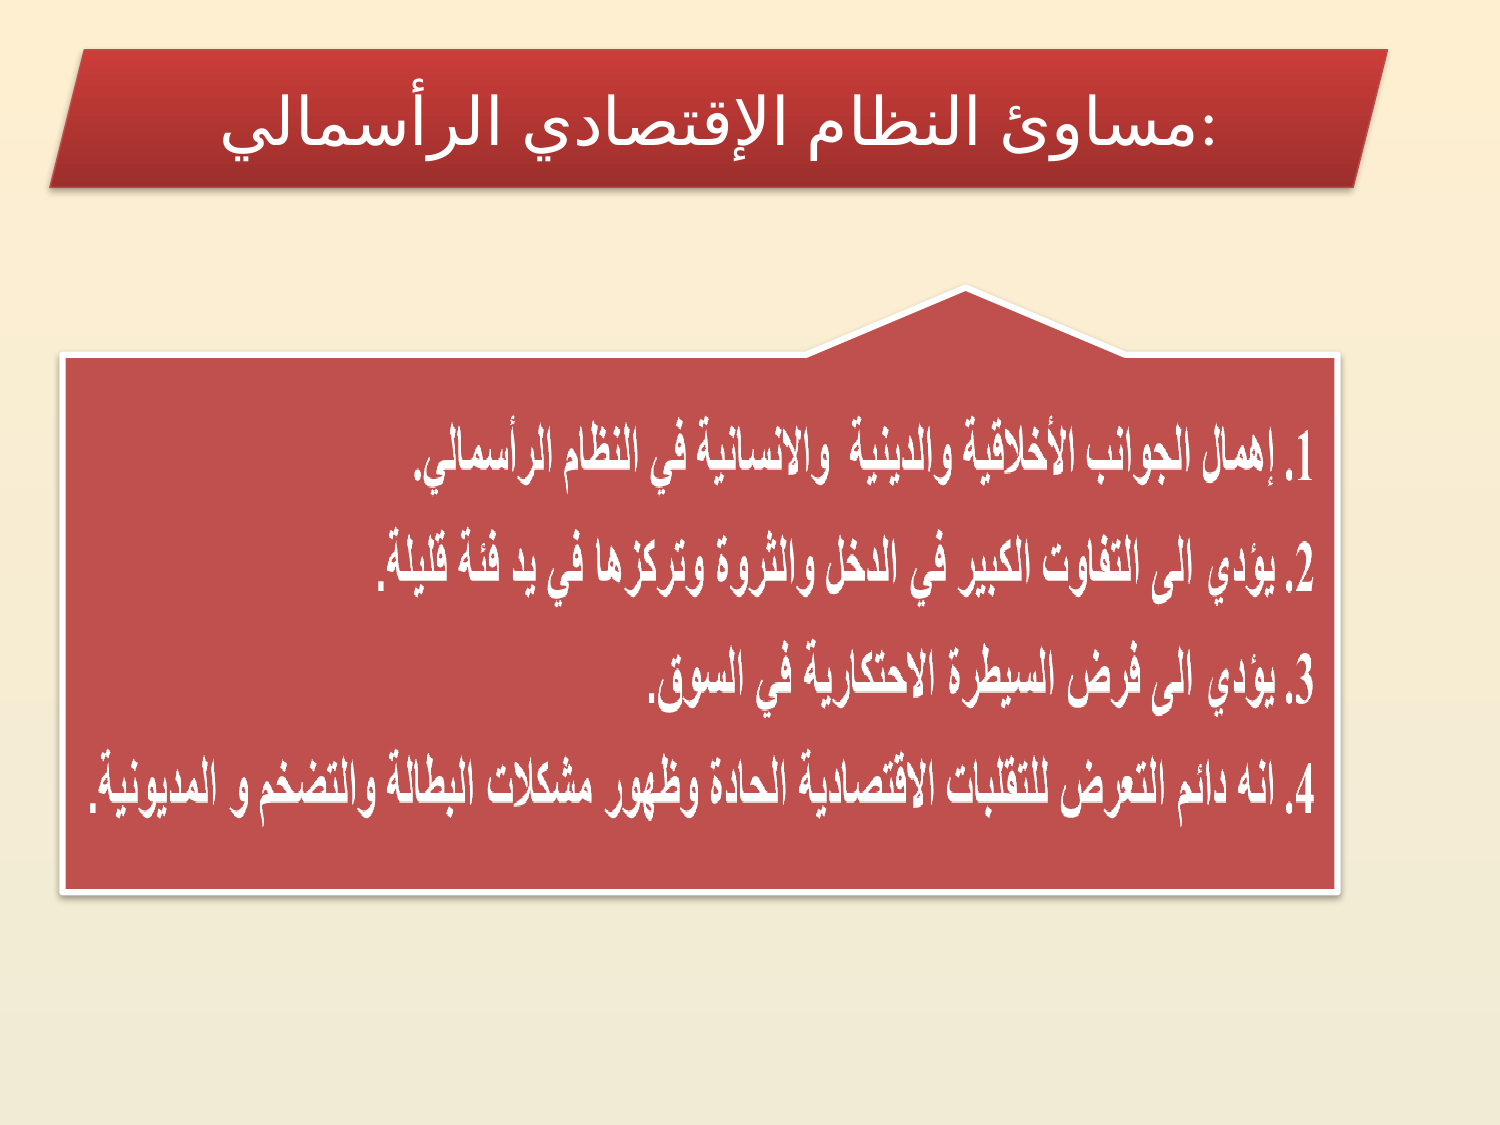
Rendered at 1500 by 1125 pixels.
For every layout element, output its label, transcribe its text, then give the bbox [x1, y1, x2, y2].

text_box مساوئ النظام الإقتصادي الرأسمالي: [49, 49, 1389, 189]
text_box [59, 878, 1341, 896]
text_box [59, 284, 1341, 392]
picture [62, 387, 1338, 876]
